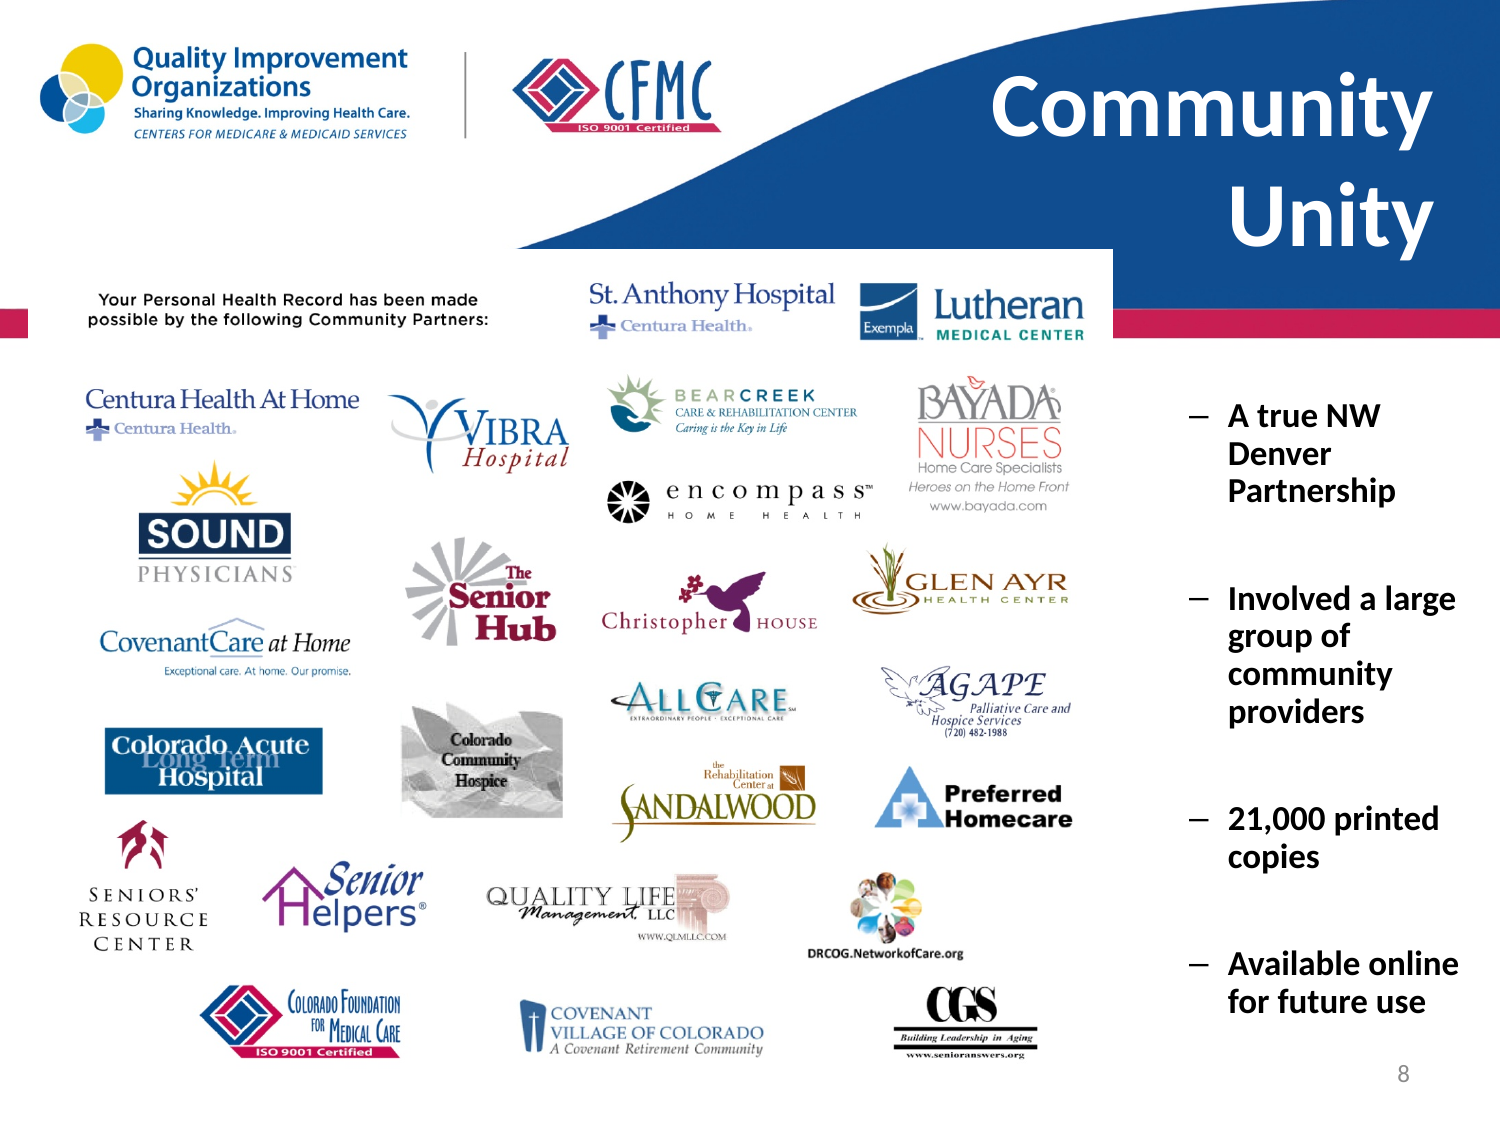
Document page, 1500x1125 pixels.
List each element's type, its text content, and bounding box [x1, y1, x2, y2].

picture [0, 0, 1500, 1125]
list A true NW Denver Partnership Involved a large group of community providers 21,000 printed copies Available online for future use [1117, 312, 1475, 1050]
title Community Unity [762, 37, 1450, 288]
slide_number 8 [1074, 1042, 1425, 1103]
